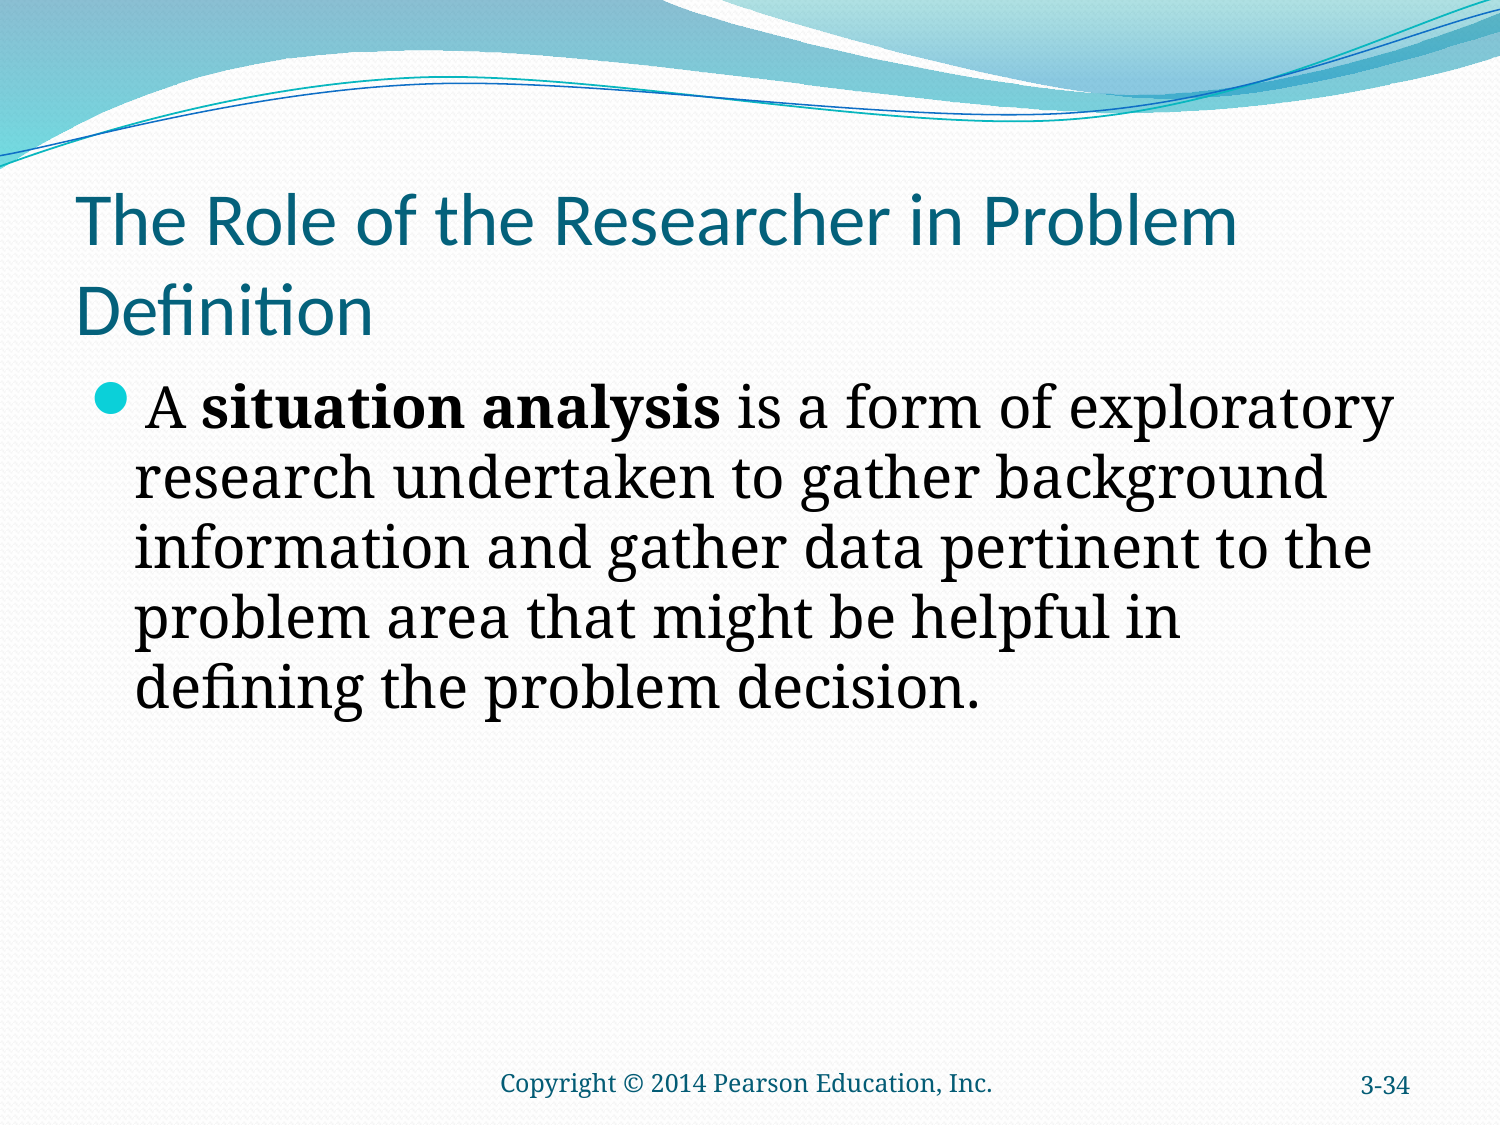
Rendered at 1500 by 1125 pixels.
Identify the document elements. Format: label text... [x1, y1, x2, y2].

list A situation analysis is a form of exploratory research undertaken to gather background information and gather data pertinent to the problem area that might be helpful in defining the problem decision. [74, 362, 1426, 1083]
title The Role of the Researcher in Problem Definition [74, 162, 1426, 351]
